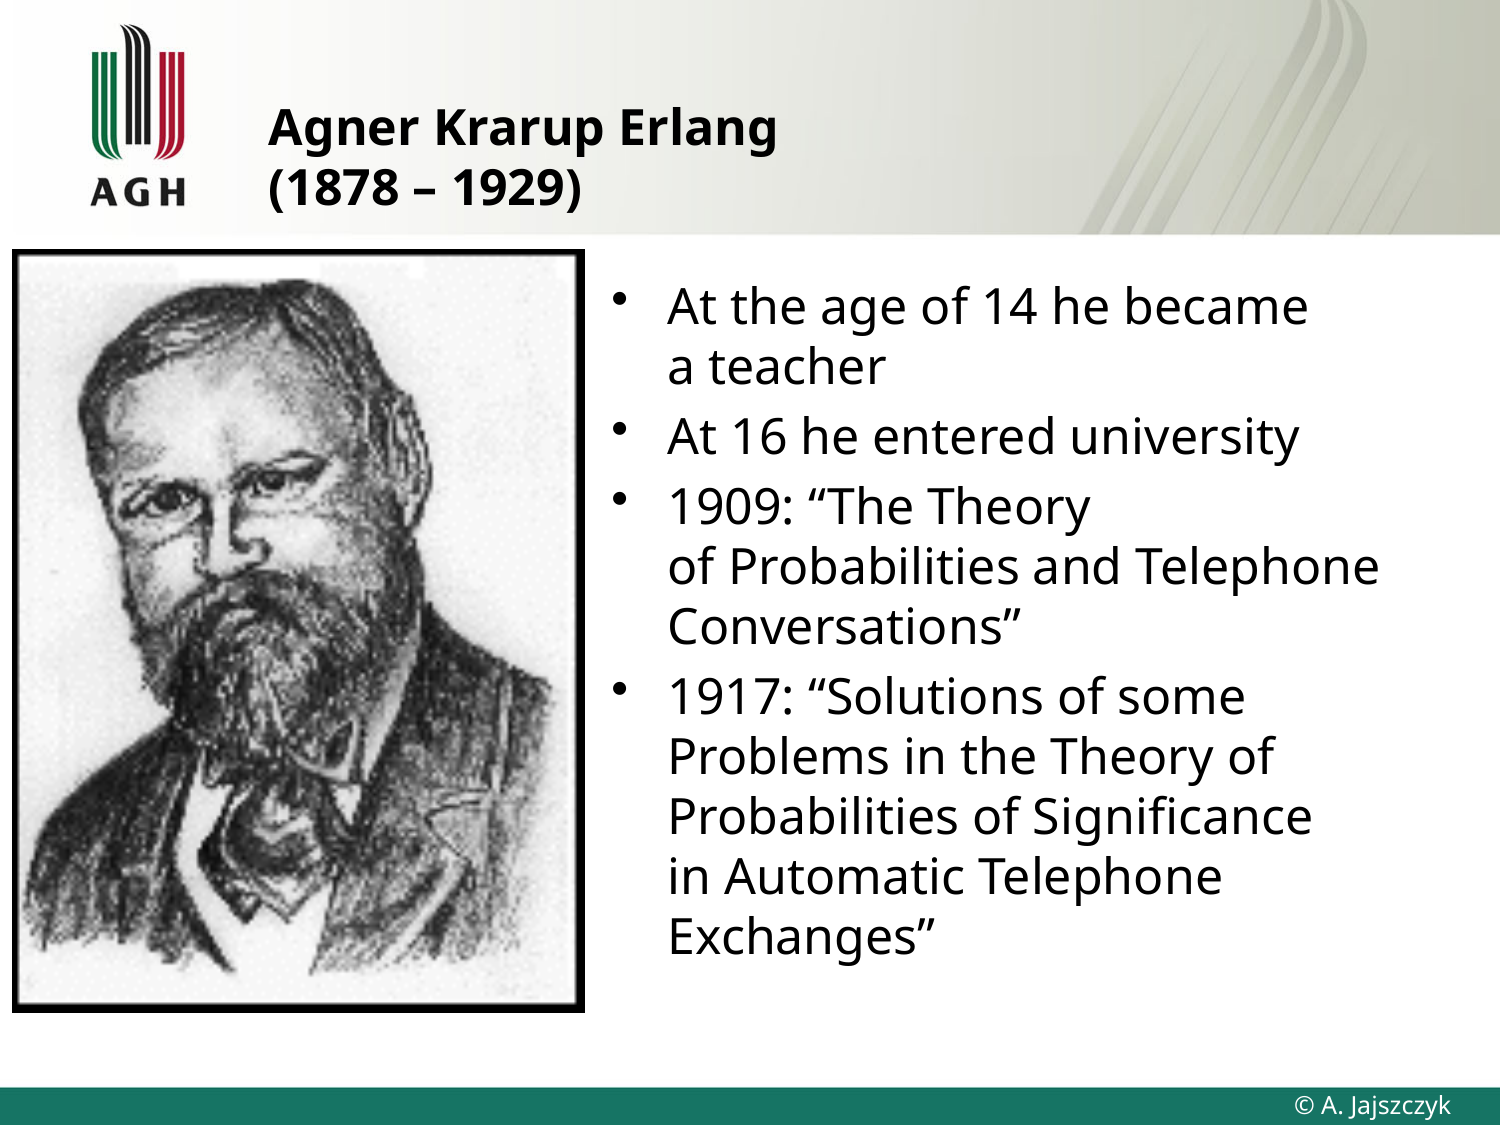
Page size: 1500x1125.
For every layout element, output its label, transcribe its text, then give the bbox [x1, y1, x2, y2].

list At the age of 14 he became a teacher At 16 he entered university 1909: “The Theory of Probabilities and Telephone Conversations” 1917: “Solutions of some Problems in the Theory of Probabilities of Significance in Automatic Telephone Exchanges” [596, 267, 1471, 1005]
title Agner Krarup Erlang (1878 – 1929) [253, 78, 1425, 233]
picture [0, 0, 1500, 1125]
